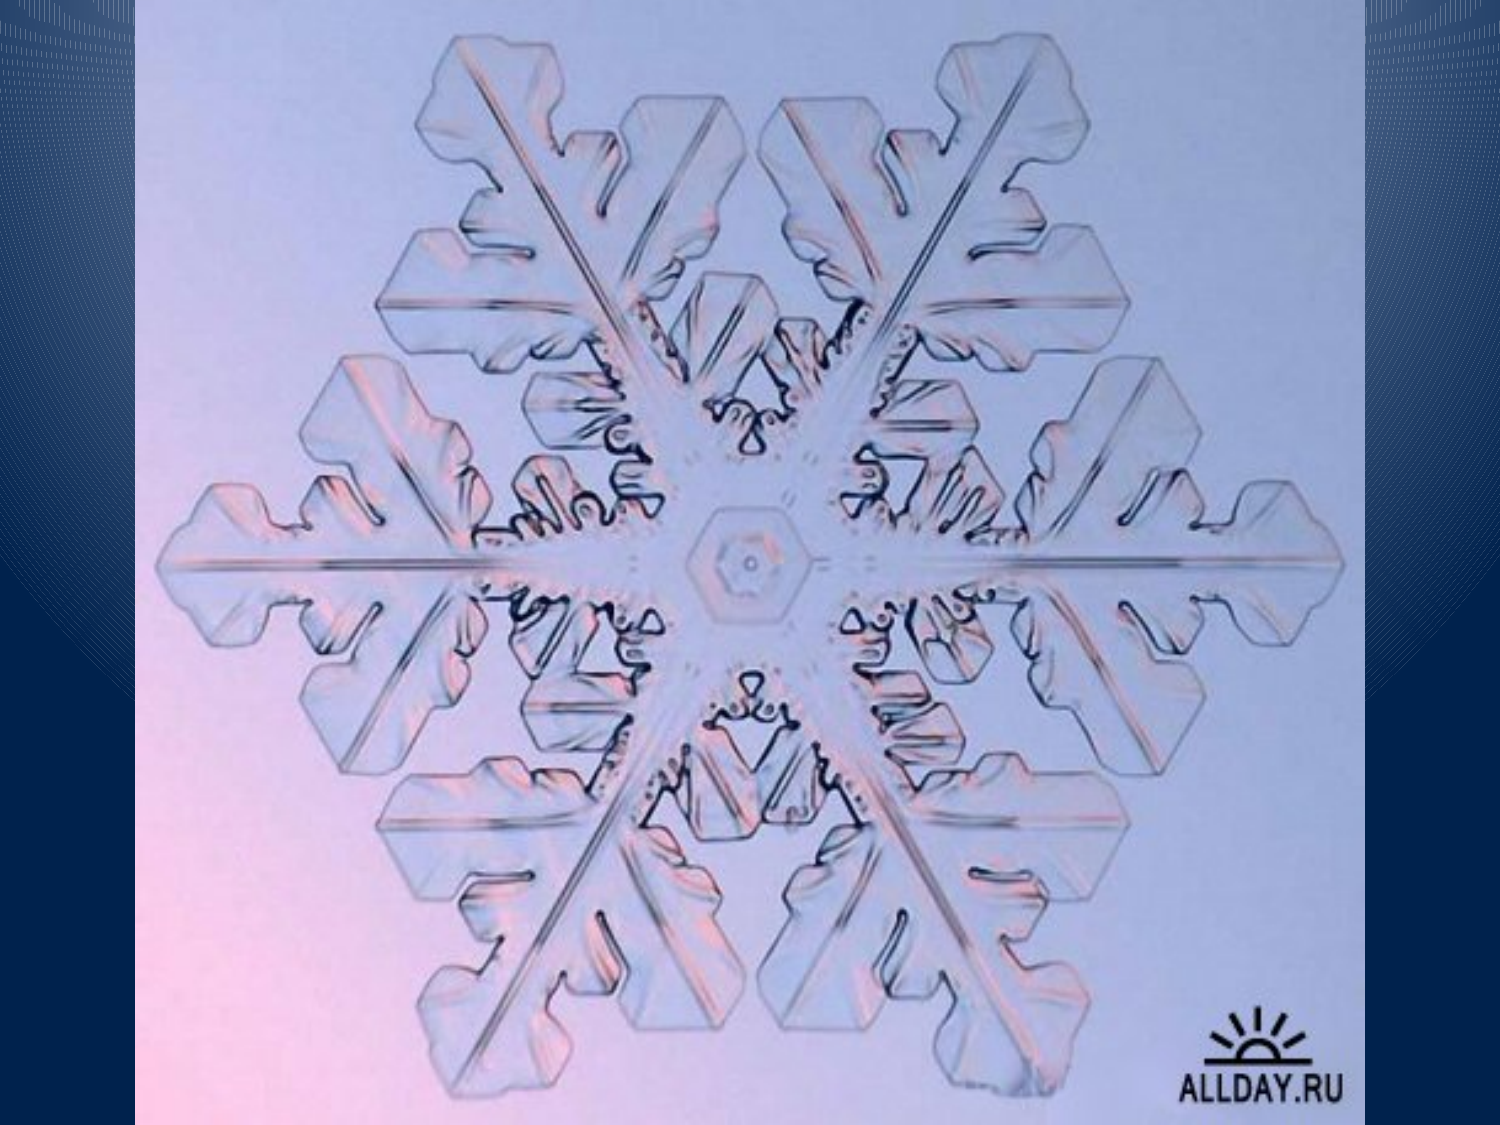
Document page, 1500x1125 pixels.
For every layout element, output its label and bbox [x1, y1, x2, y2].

picture [135, 0, 1365, 1125]
